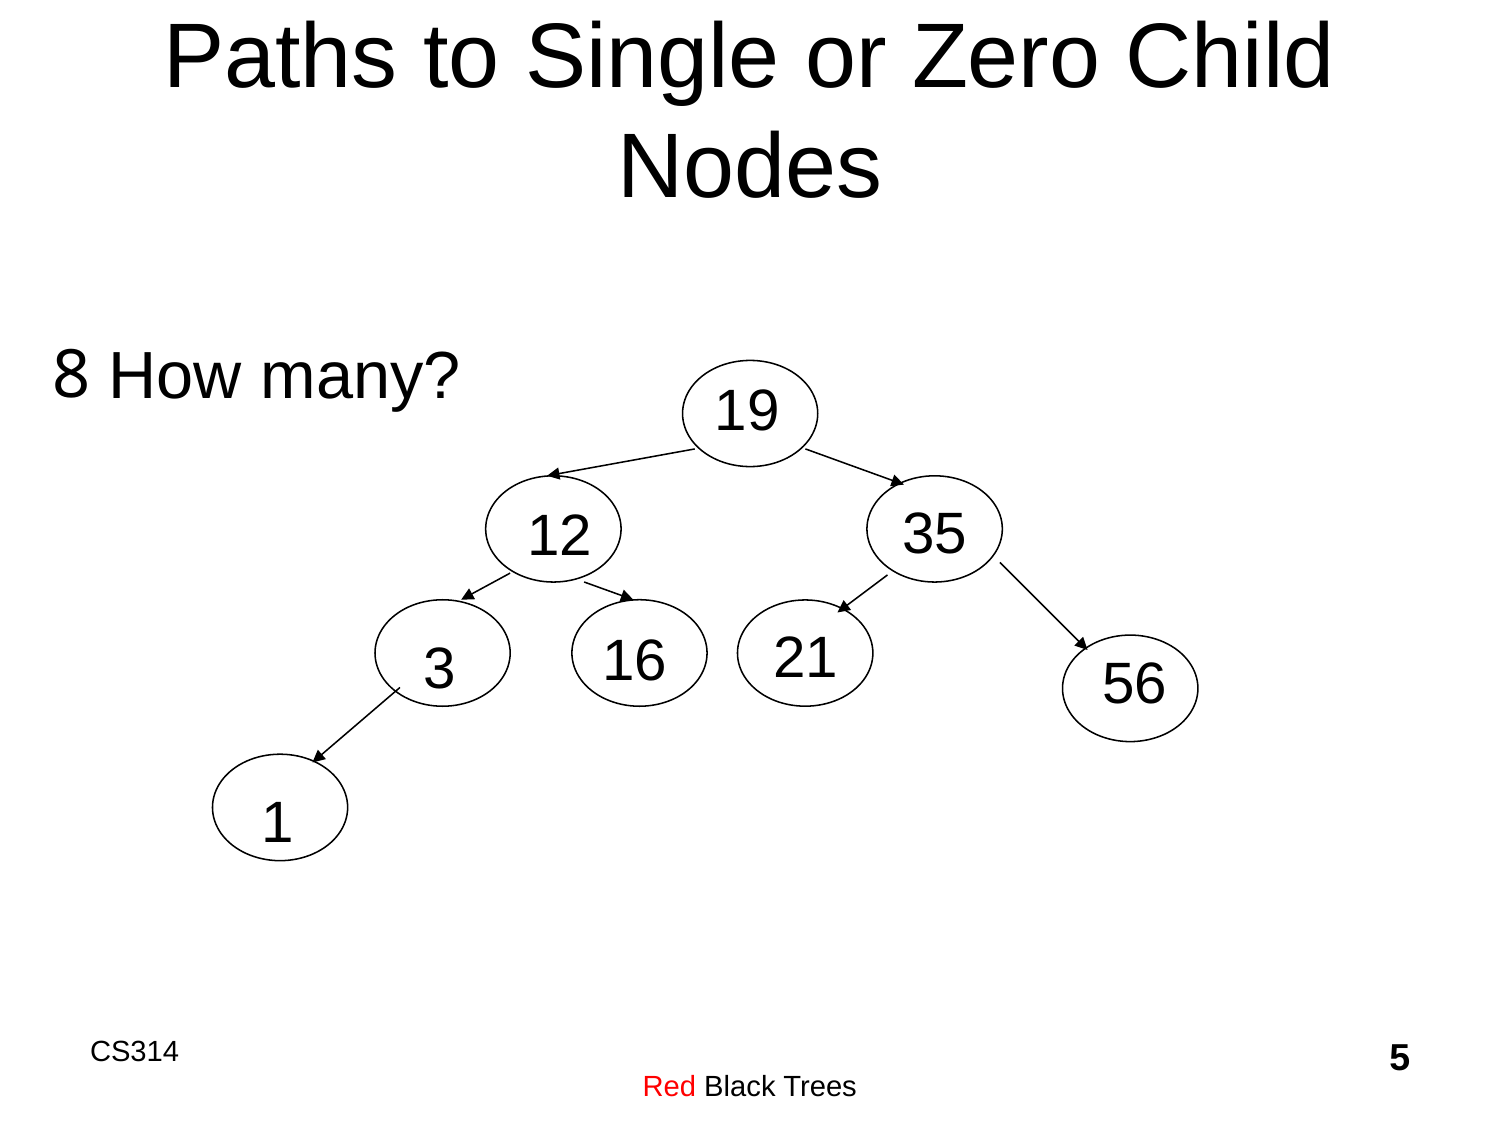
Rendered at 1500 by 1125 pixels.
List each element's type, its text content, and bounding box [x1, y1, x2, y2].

text_box 56 [1087, 637, 1183, 723]
text_box [462, 573, 511, 598]
title Paths to Single or Zero Child Nodes [112, 12, 1388, 137]
slide_number CS314 [74, 1038, 451, 1101]
text_box [547, 448, 695, 480]
text_box [485, 476, 599, 571]
text_box [1062, 649, 1182, 742]
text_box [212, 753, 348, 863]
text_box [893, 475, 977, 487]
text_box [1183, 655, 1198, 722]
text_box [763, 599, 839, 611]
text_box [584, 581, 634, 602]
text_box 21 [758, 611, 854, 697]
text_box [593, 599, 708, 694]
text_box [607, 700, 672, 707]
text_box 16 [587, 614, 683, 700]
text_box [725, 360, 775, 364]
slide_number 5 [1112, 1038, 1426, 1101]
text_box [767, 697, 844, 707]
text_box [682, 377, 700, 450]
list How many? [37, 137, 1463, 1038]
text_box [854, 616, 873, 690]
text_box [896, 573, 973, 583]
text_box [571, 619, 587, 687]
text_box 12 [512, 489, 608, 575]
text_box 19 [700, 364, 795, 450]
text_box [837, 574, 888, 613]
footer Red Black Trees [462, 1038, 1038, 1101]
text_box [866, 491, 887, 567]
text_box 35 [887, 487, 983, 573]
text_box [374, 599, 511, 709]
text_box [701, 373, 818, 467]
text_box [737, 615, 758, 692]
text_box [805, 448, 904, 487]
text_box [608, 497, 622, 561]
text_box [983, 491, 1003, 567]
text_box [999, 562, 1088, 650]
text_box [519, 575, 588, 583]
